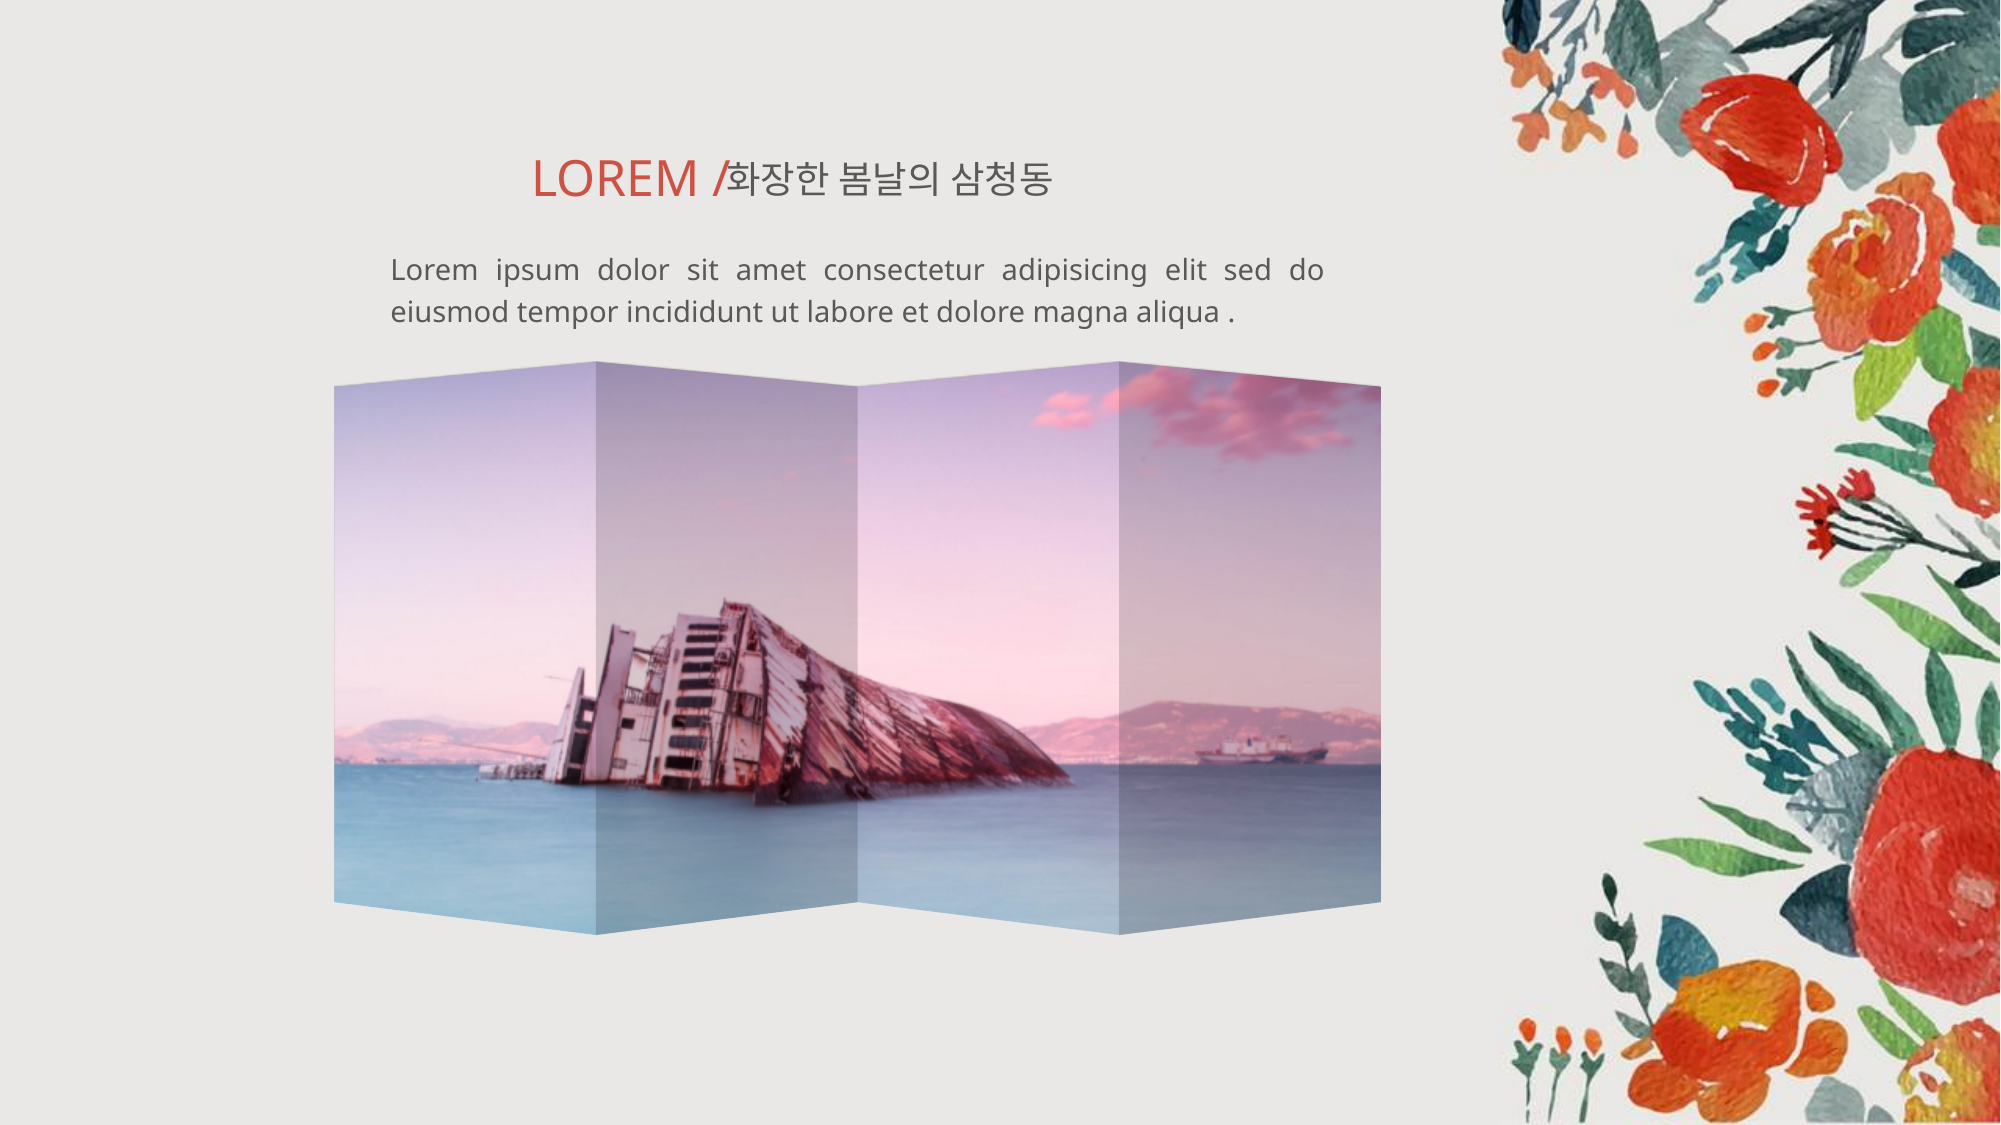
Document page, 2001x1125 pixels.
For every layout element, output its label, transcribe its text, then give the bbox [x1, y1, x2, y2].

text_box [334, 362, 595, 935]
text_box [858, 362, 1119, 936]
text_box 화장한 봄날의 삼청동 [711, 148, 1165, 209]
picture [0, 0, 2001, 1125]
text_box [595, 362, 858, 936]
text_box LOREM / [516, 139, 809, 215]
text_box Lorem ipsum dolor sit amet consectetur adipisicing elit sed do eiusmod tempor incididunt ut labore et dolore magna aliqua . [390, 210, 1326, 362]
text_box [1119, 362, 1381, 936]
